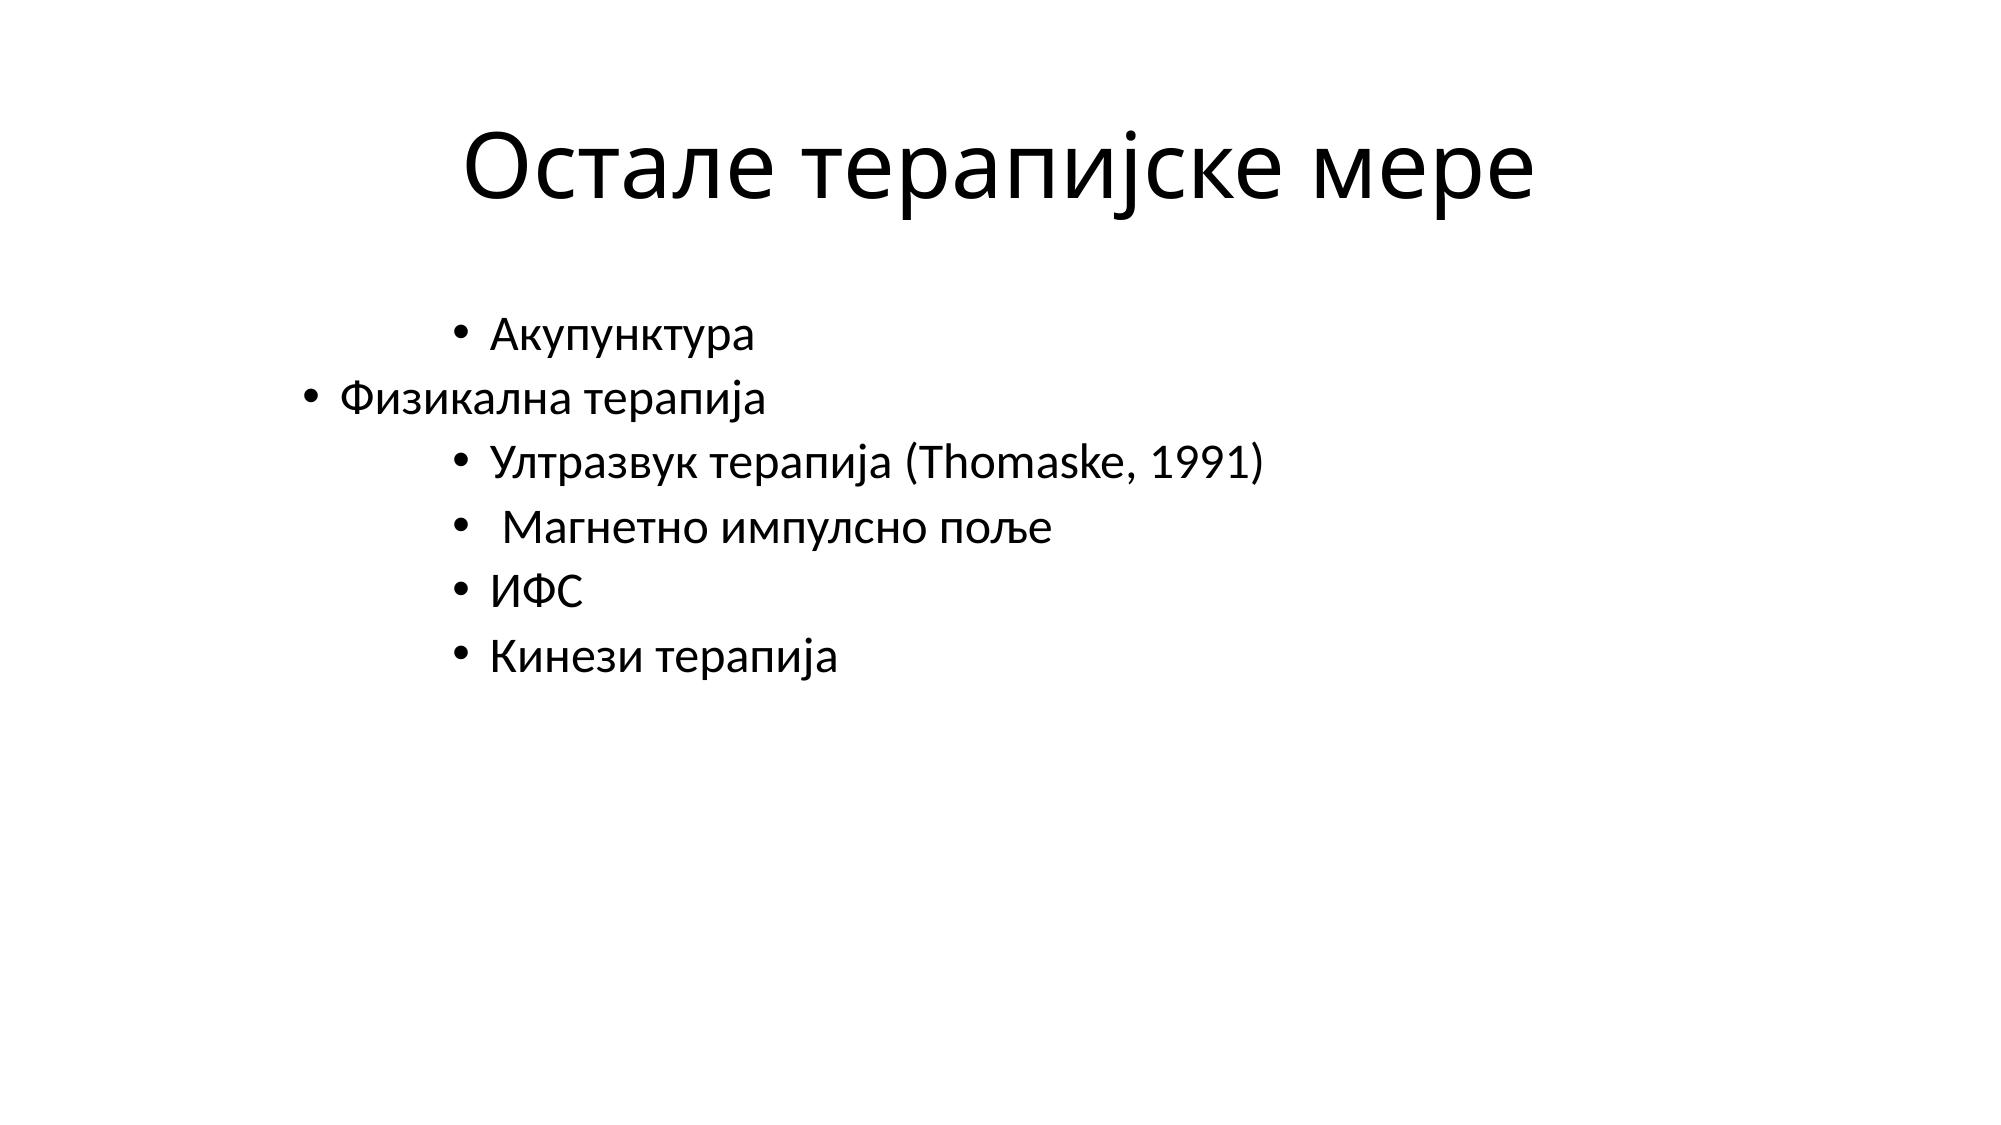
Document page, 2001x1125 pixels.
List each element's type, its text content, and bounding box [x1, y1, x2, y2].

title Остале терапијске мере [137, 59, 1863, 278]
list Акупунктура Физикална терапија Ултразвук терапија (Thomaske, 1991) Магнетно импулсно поље ИФС Кинези терапија [137, 299, 1863, 1014]
